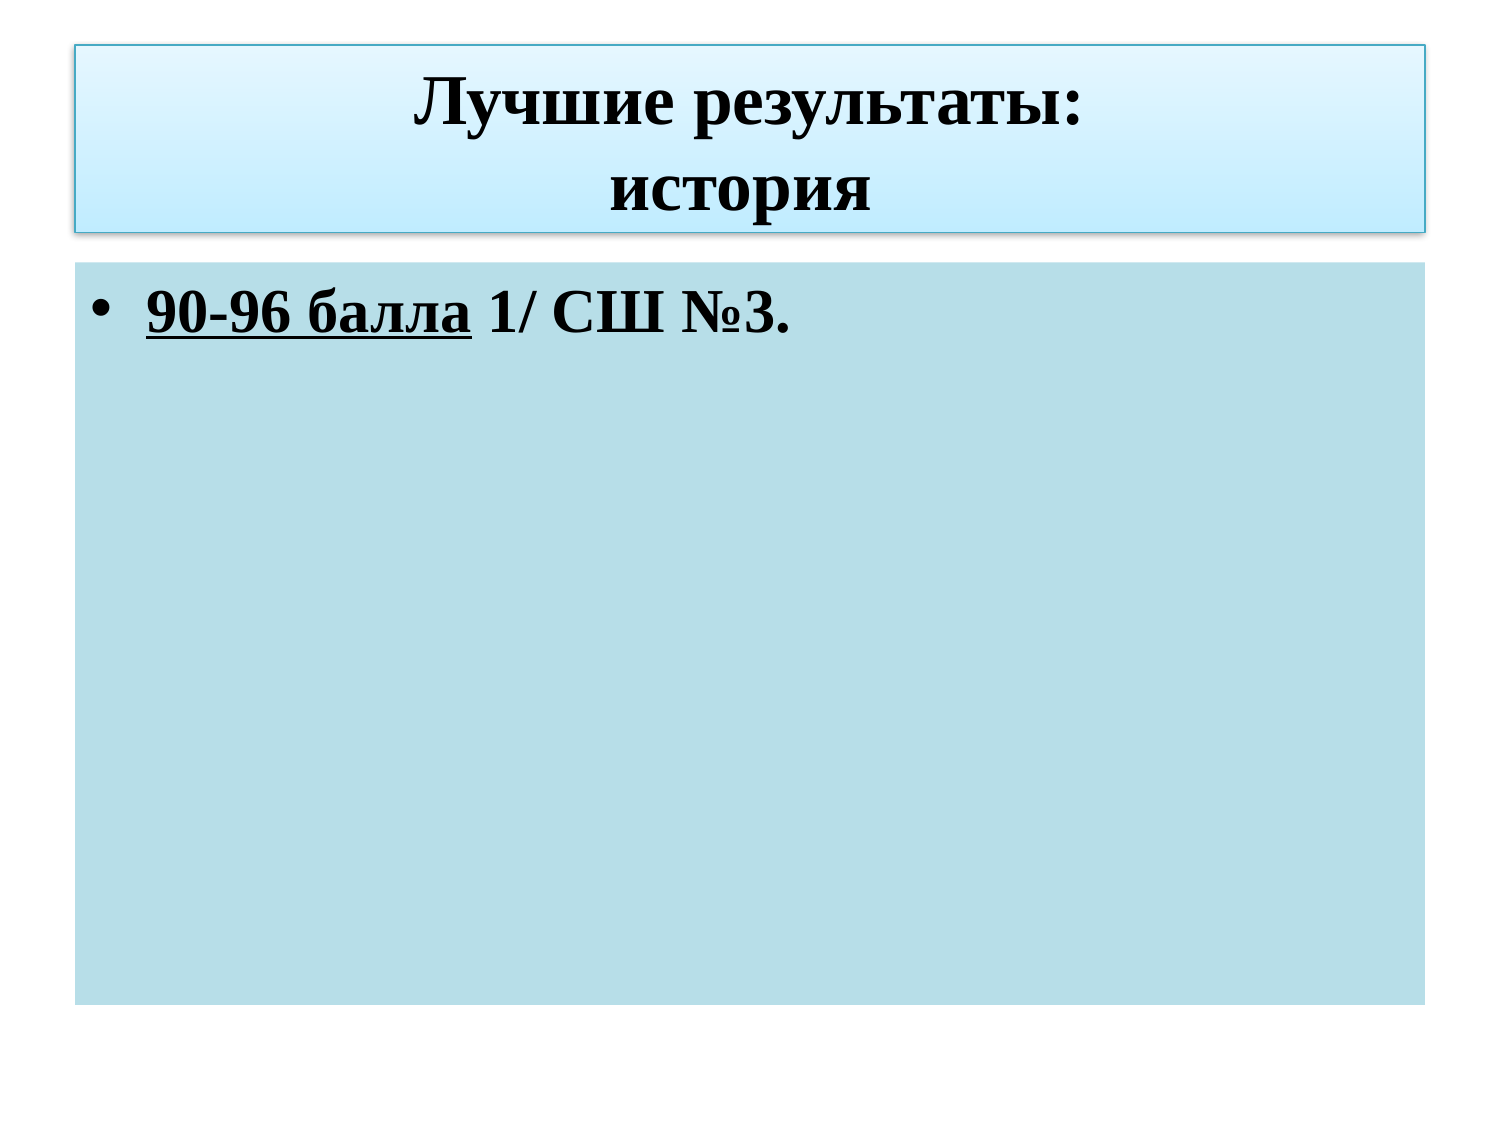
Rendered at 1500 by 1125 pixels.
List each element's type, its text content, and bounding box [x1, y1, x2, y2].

title Лучшие результаты: история [74, 44, 1426, 233]
list 90-96 балла 1/ СШ №3. [75, 262, 1425, 1005]
